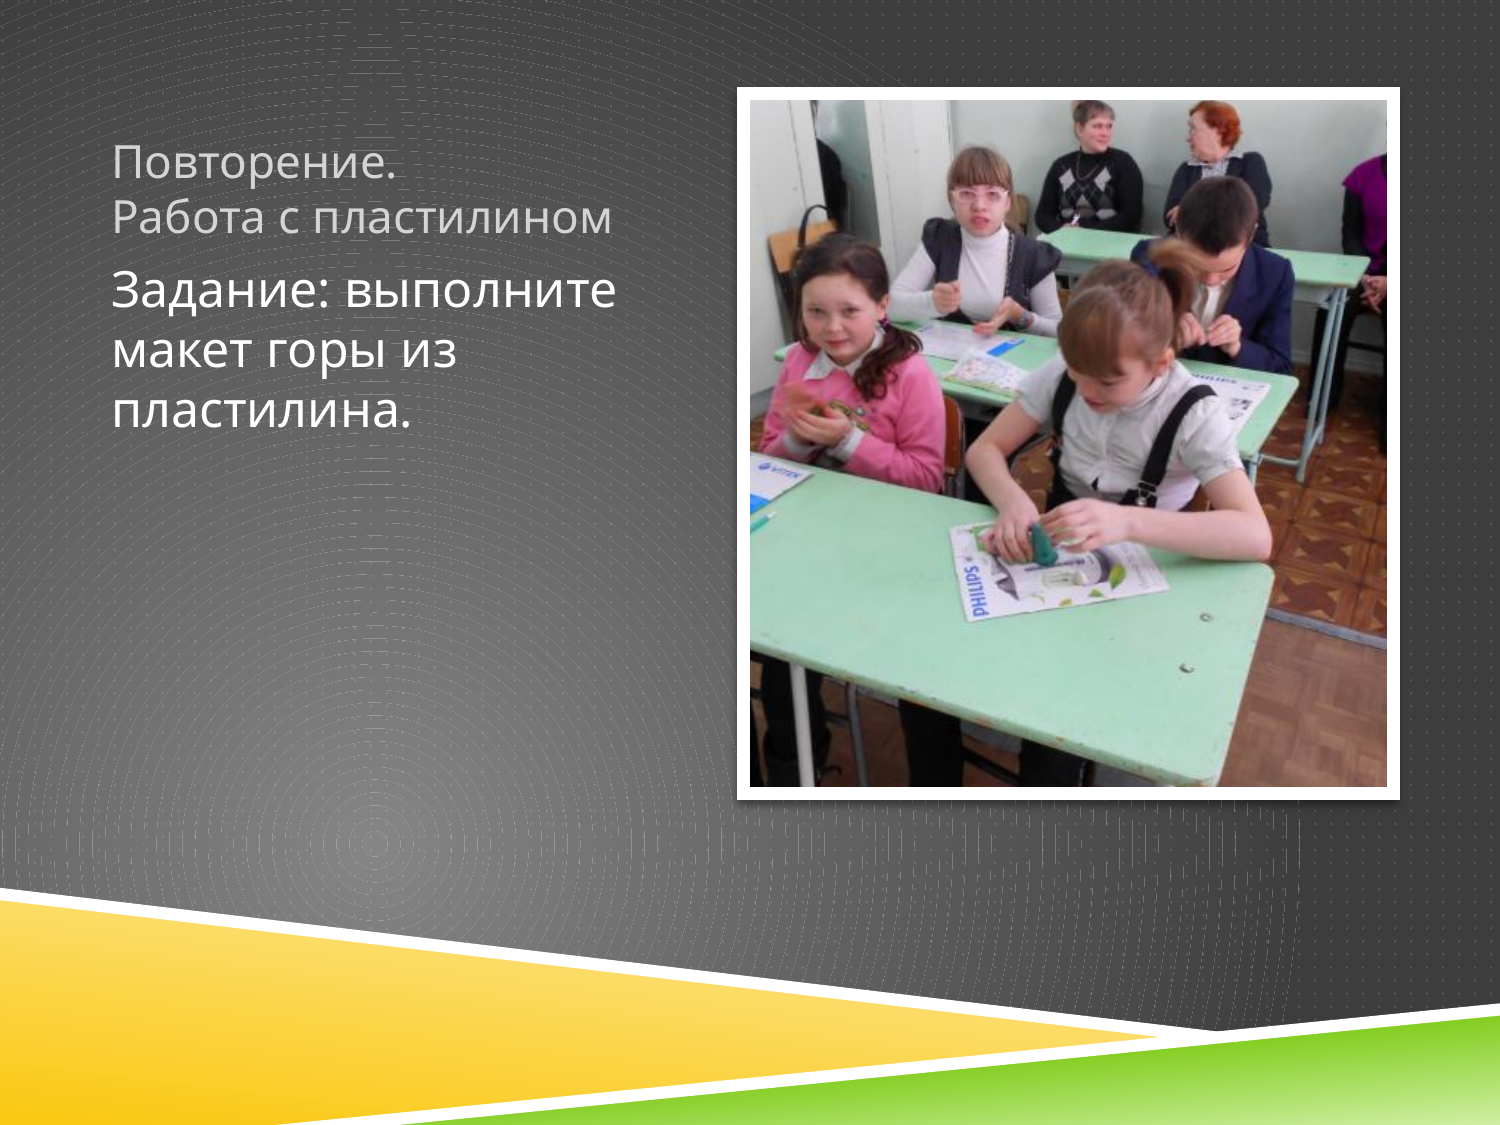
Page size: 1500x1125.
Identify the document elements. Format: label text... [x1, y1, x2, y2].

picture [749, 99, 1388, 788]
list Задание: выполните макет горы из пластилина. [111, 249, 666, 791]
title Повторение. Работа с пластилином [111, 99, 666, 249]
